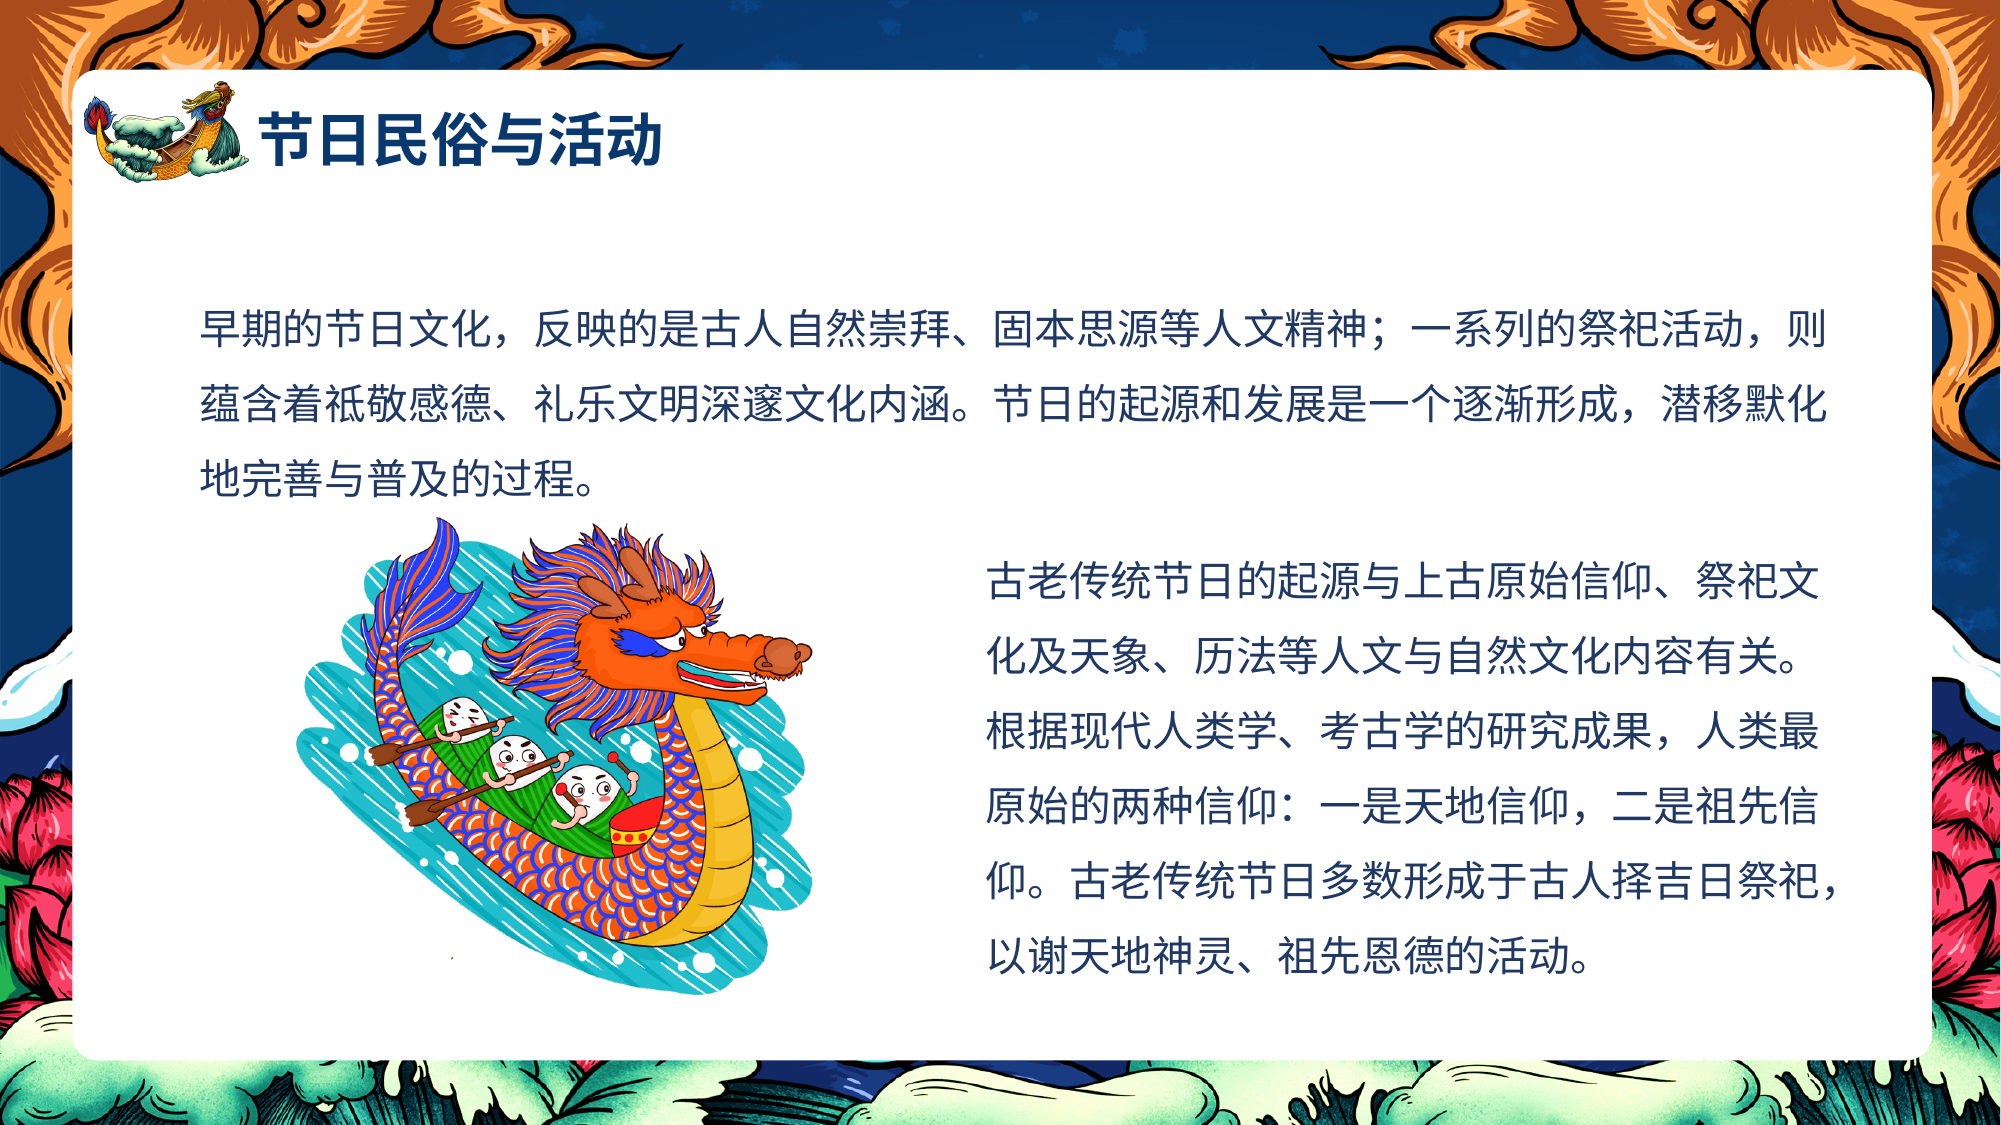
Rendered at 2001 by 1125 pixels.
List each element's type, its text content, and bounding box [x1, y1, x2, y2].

text_box 节日民俗与活动 [241, 95, 679, 181]
text_box 古老传统节日的起源与上古原始信仰、祭祀文化及天象、历法等人文与自然文化内容有关。根据现代人类学、考古学的研究成果，人类最原始的两种信仰：一是天地信仰，二是祖先信仰。古老传统节日多数形成于古人择吉日祭祀，以谢天地神灵、祖先恩德的活动。 [970, 522, 1841, 988]
picture [0, 0, 2001, 1125]
picture [313, 1119, 321, 1125]
text_box 早期的节日文化，反映的是古人自然崇拜、固本思源等人文精神；一系列的祭祀活动，则蕴含着祗敬感德、礼乐文明深邃文化内涵。节日的起源和发展是一个逐渐形成，潜移默化地完善与普及的过程。 [184, 270, 1881, 511]
picture [1804, 1117, 1815, 1125]
